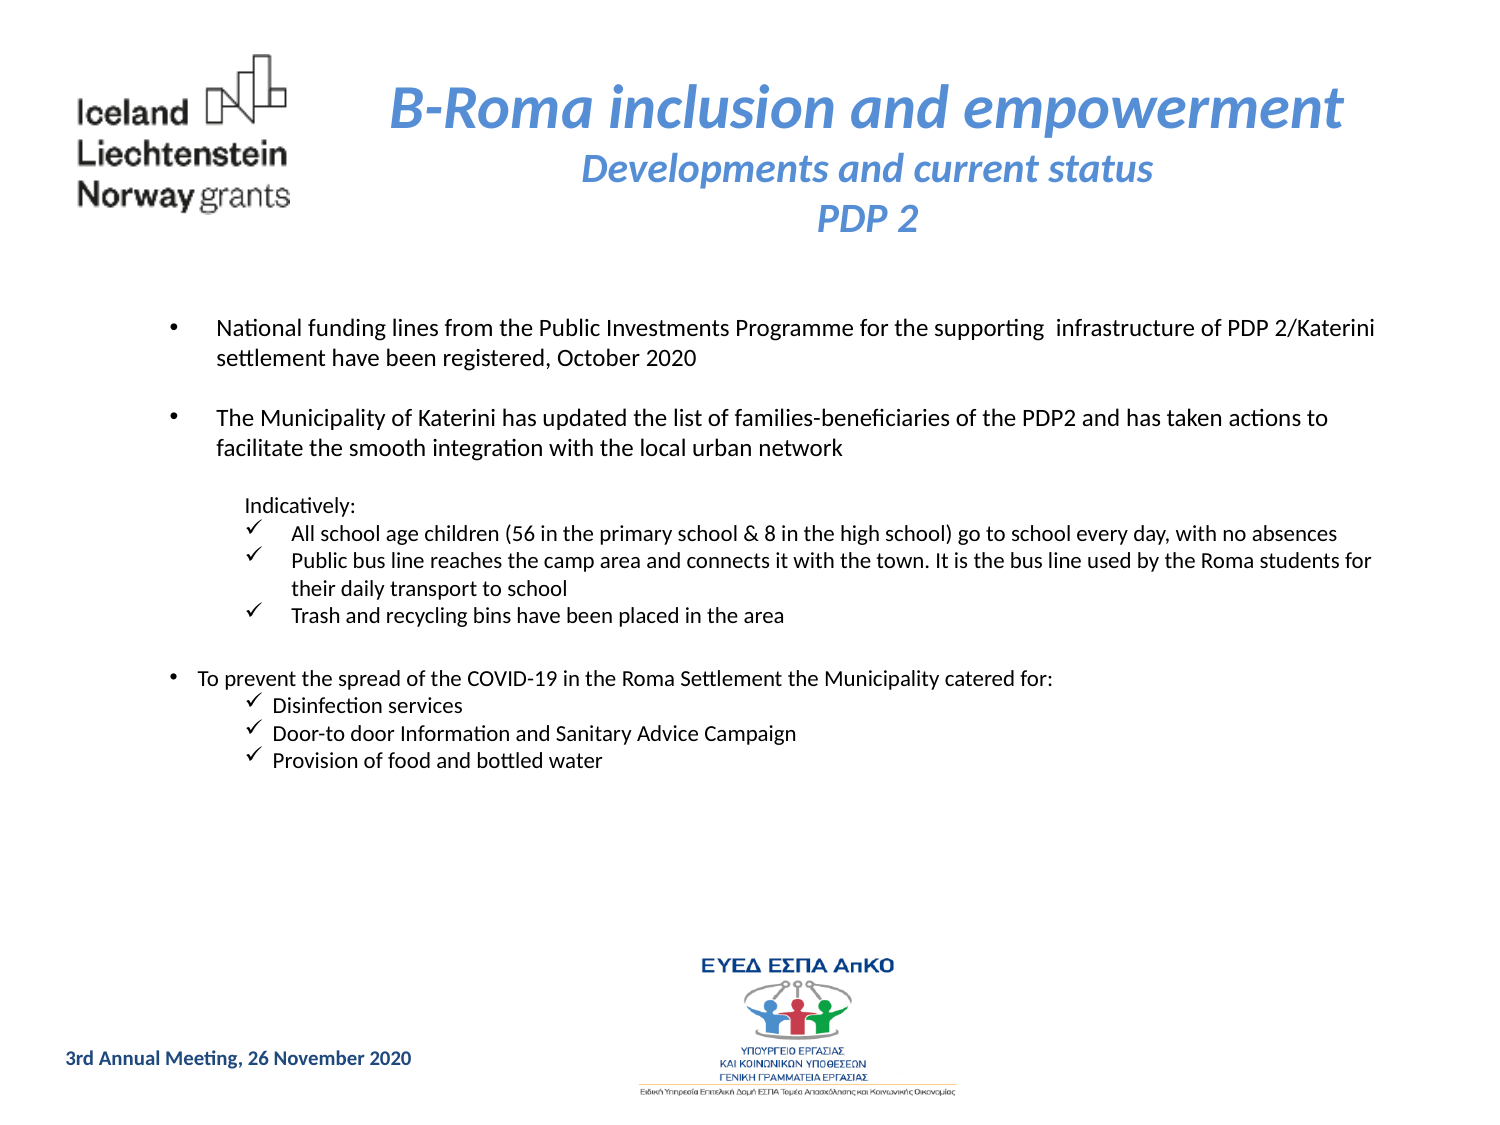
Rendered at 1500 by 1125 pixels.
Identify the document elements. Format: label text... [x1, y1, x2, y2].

picture [631, 948, 963, 1101]
text_box B-Roma inclusion and empowerment Developments and current status PDP 2 [324, 58, 1411, 269]
text_box 3rd Annual Meeting, 26 November 2020 [41, 1037, 432, 1078]
text_box National funding lines from the Public Investments Programme for the supporting infrastructure of PDP 2/Katerini settlement have been registered, October 2020 The Municipality of Katerini has updated the list of families-beneficiaries of the PDP2 and has taken actions to facilitate the smooth integration with the local urban network Indicatively: All school age children (56 in the primary school & 8 in the high school) go to school every day, with no absences Public bus line reaches the camp area and connects it with the town. It is the bus line used by the Roma students for their daily transport to school Trash and recycling bins have been placed in the area To prevent the spread of the COVID-19 in the Roma Settlement the Municipality catered for: Disinfection services Door-to door Information and Sanitary Advice Campaign Provision of food and bottled water [154, 268, 1407, 831]
picture [76, 54, 290, 216]
